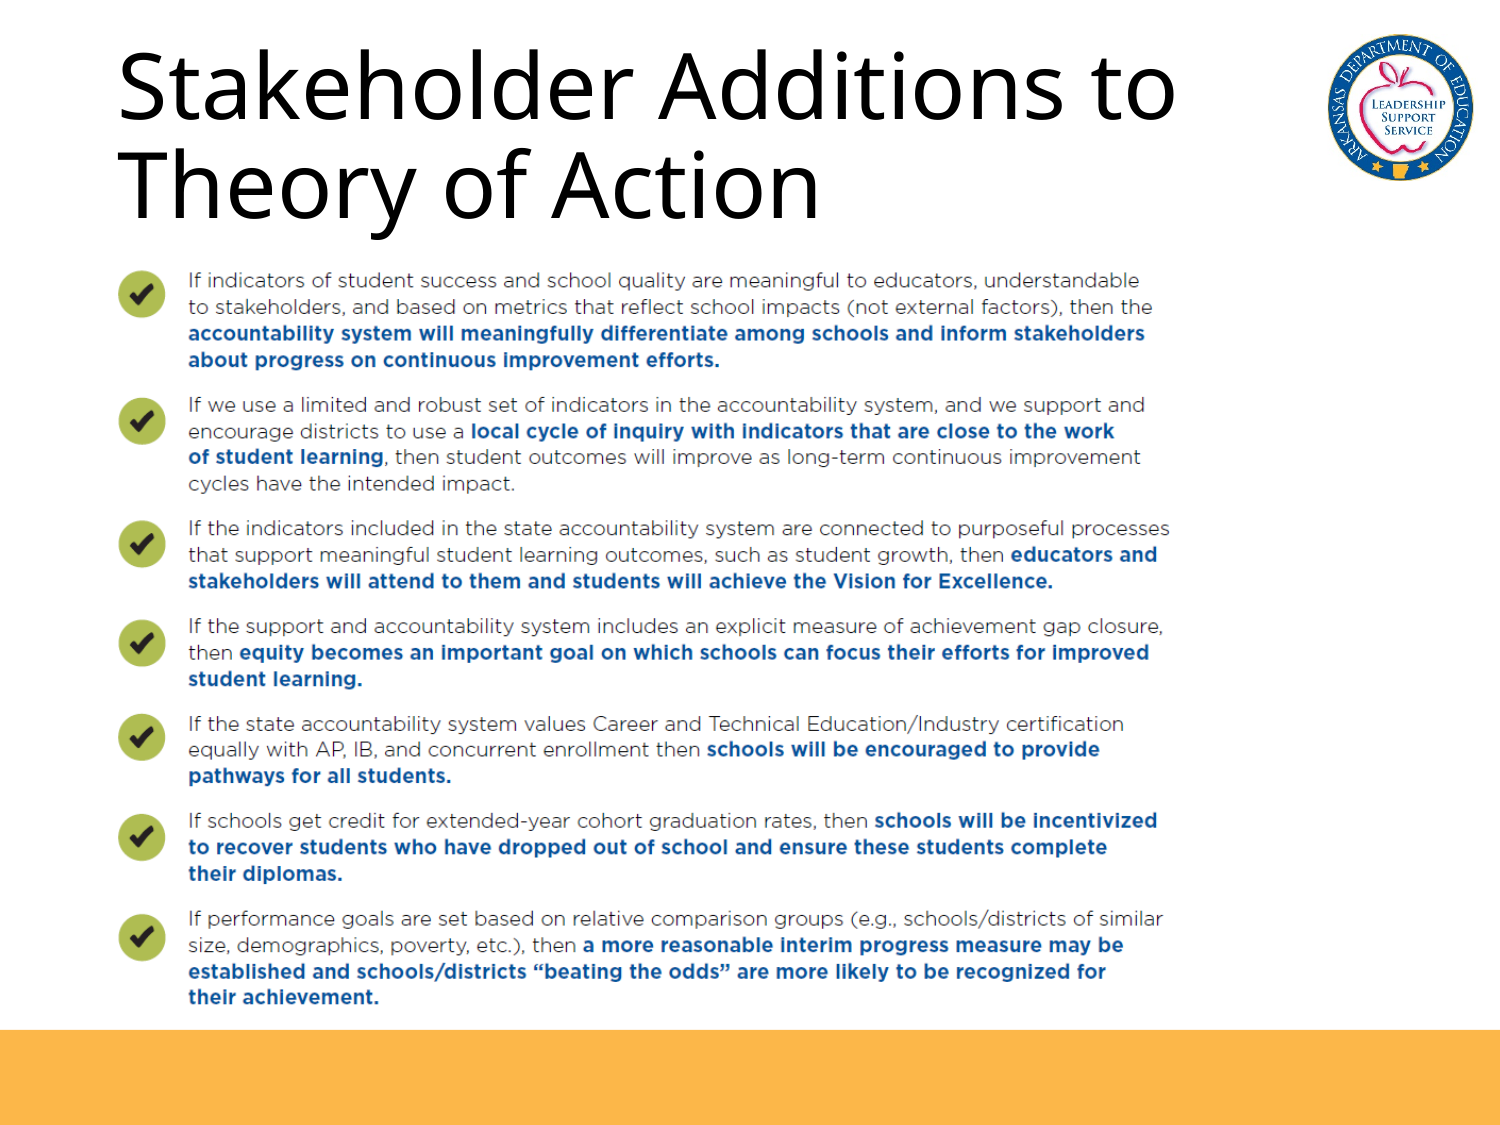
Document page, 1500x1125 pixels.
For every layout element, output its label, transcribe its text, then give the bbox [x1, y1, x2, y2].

picture [22, 250, 1249, 1010]
text_box Stakeholder Additions to Theory of Action [103, 33, 1397, 251]
picture [1397, 34, 1478, 181]
